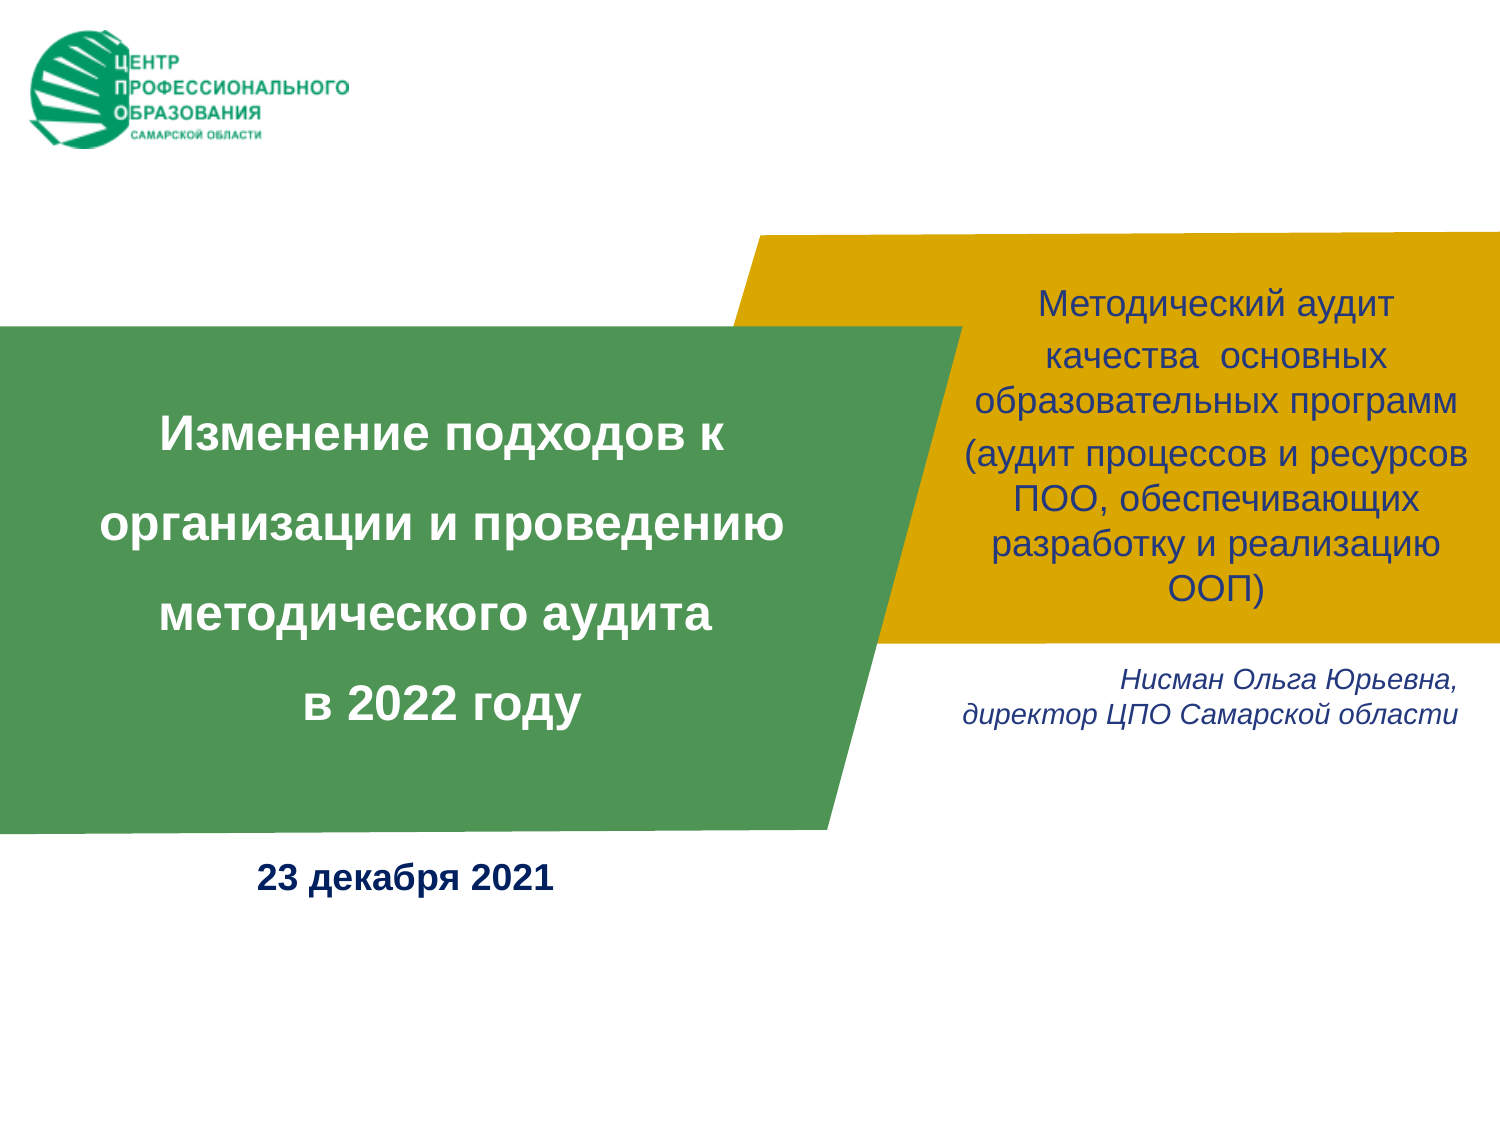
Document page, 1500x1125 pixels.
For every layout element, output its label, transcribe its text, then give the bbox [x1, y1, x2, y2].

title Изменение подходов к организации и проведению методического аудита в 2022 году [4, 373, 880, 729]
text_box 23 декабря 2021 [242, 845, 594, 905]
subtitle Методический аудит качества основных образовательных программ (аудит процессов и ресурсов ПОО, обеспечивающих разработку и реализацию ООП) [938, 271, 1495, 634]
picture [29, 30, 349, 149]
text_box Нисман Ольга Юрьевна, директор ЦПО Самарской области [868, 652, 1483, 738]
